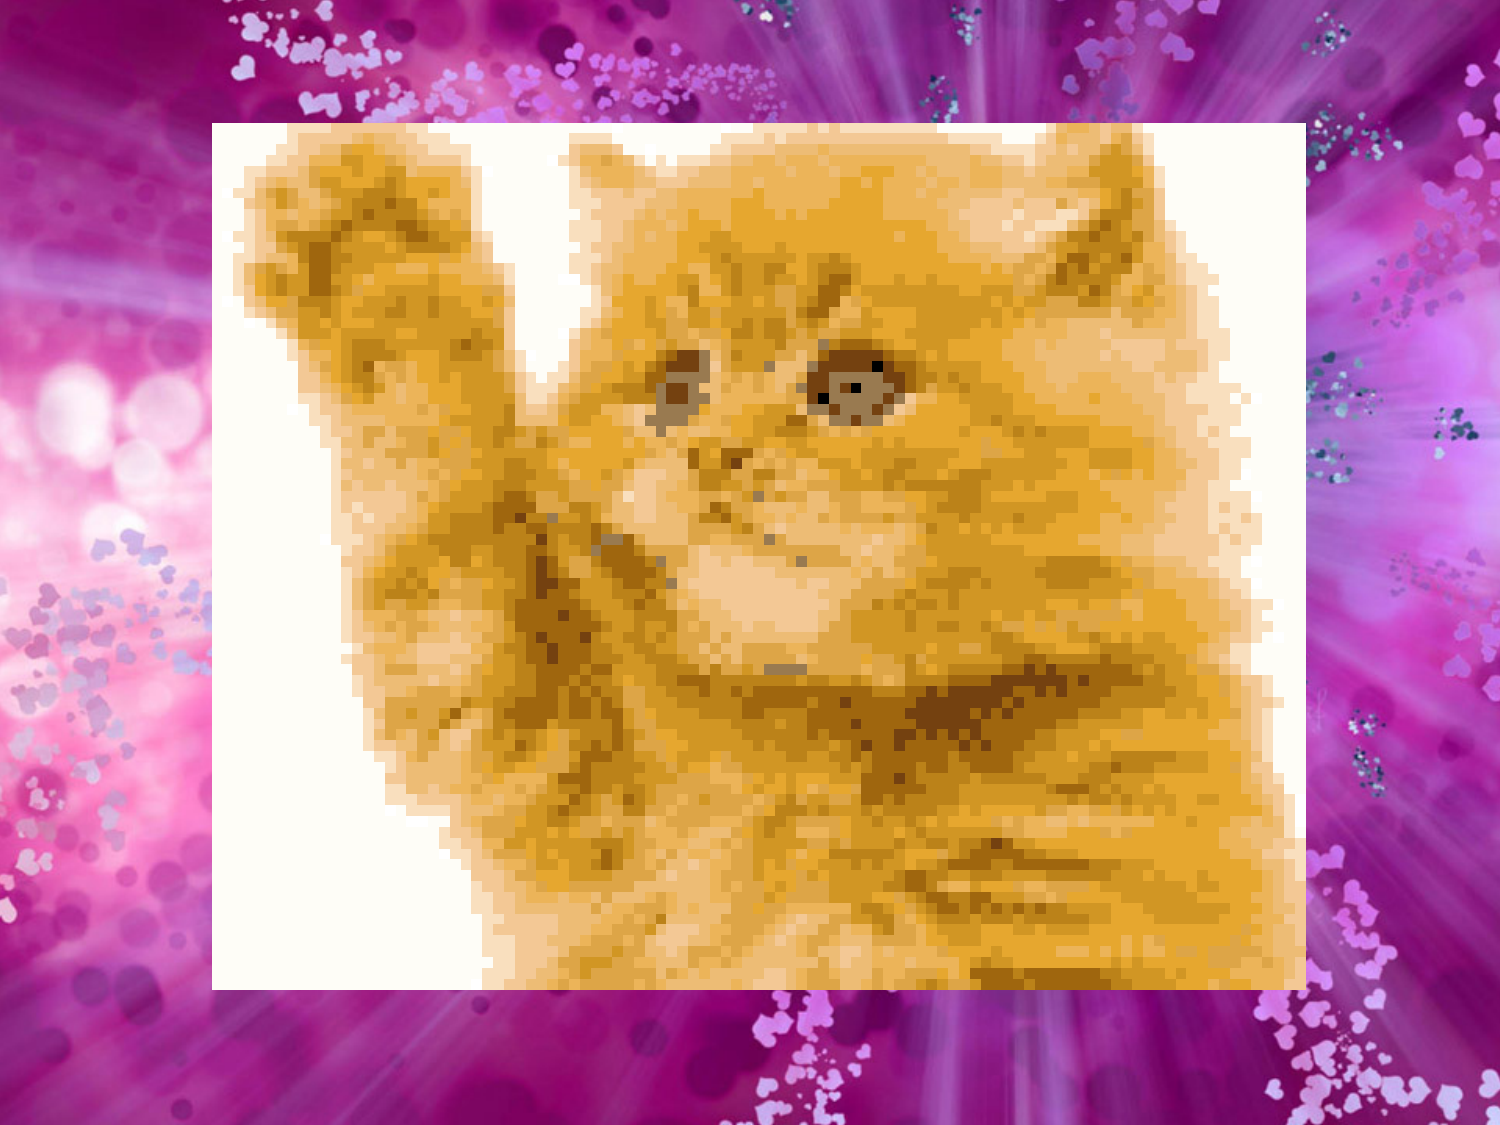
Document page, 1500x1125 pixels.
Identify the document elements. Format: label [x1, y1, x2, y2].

list [212, 123, 1306, 990]
picture [0, 0, 1500, 1125]
